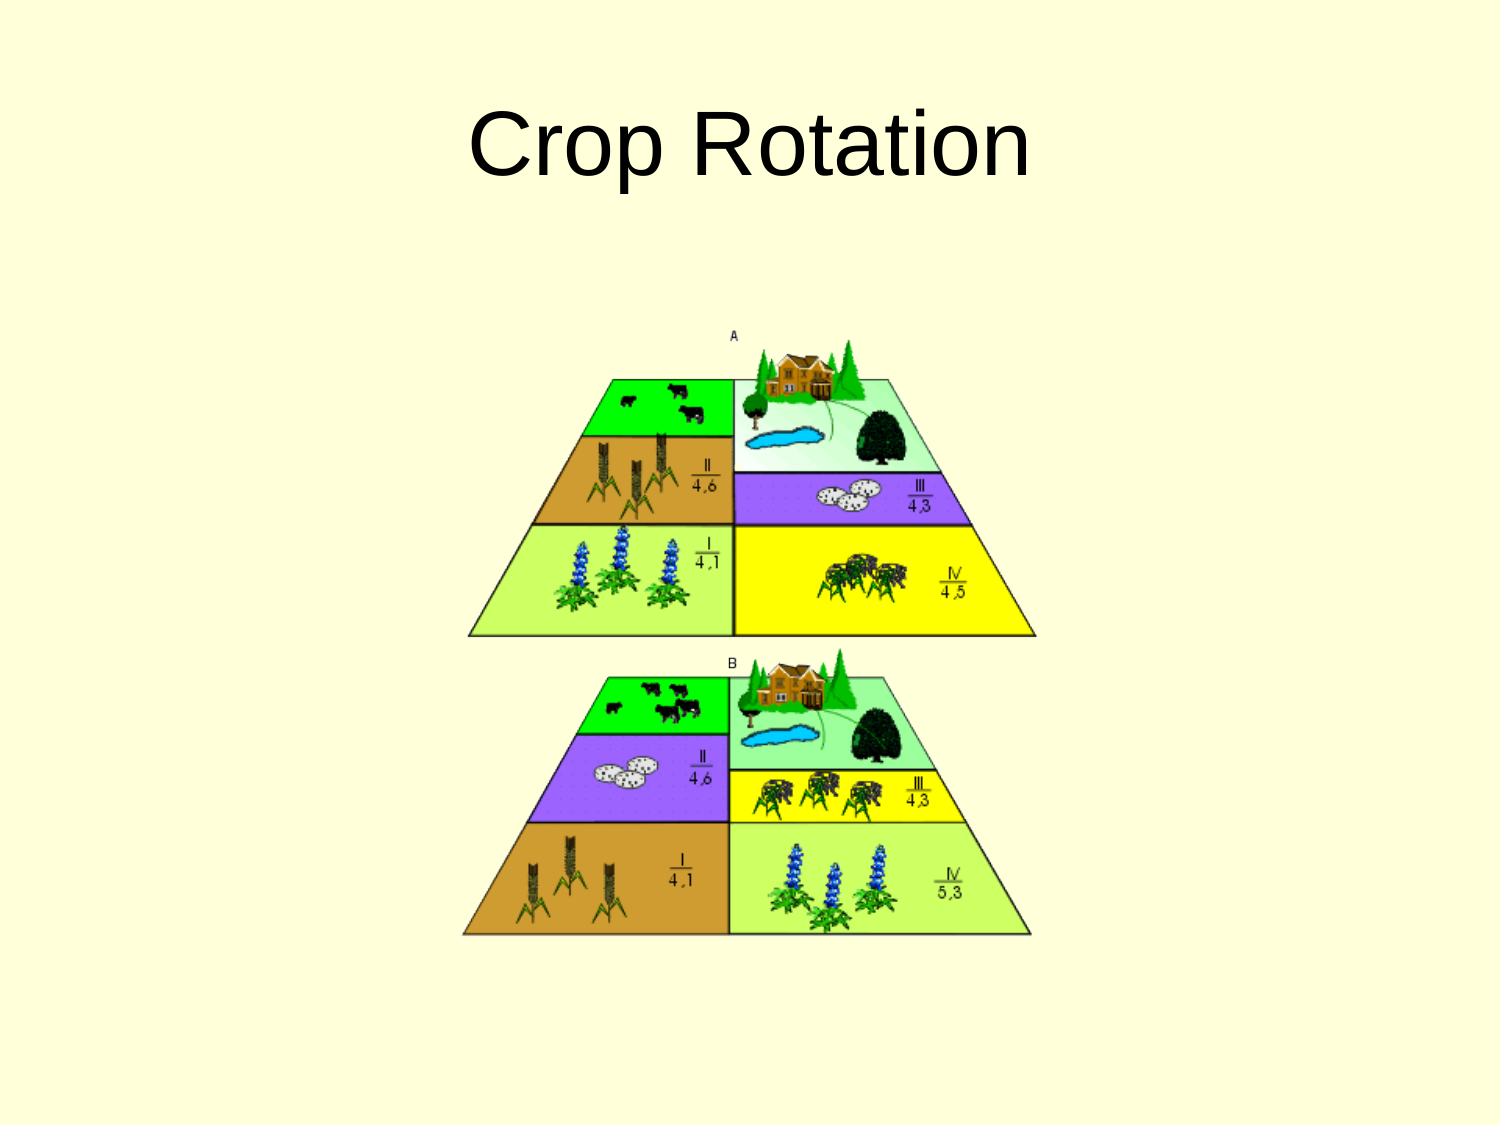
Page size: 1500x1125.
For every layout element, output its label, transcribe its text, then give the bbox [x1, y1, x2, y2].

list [459, 329, 1040, 938]
title Crop Rotation [75, 45, 1425, 233]
